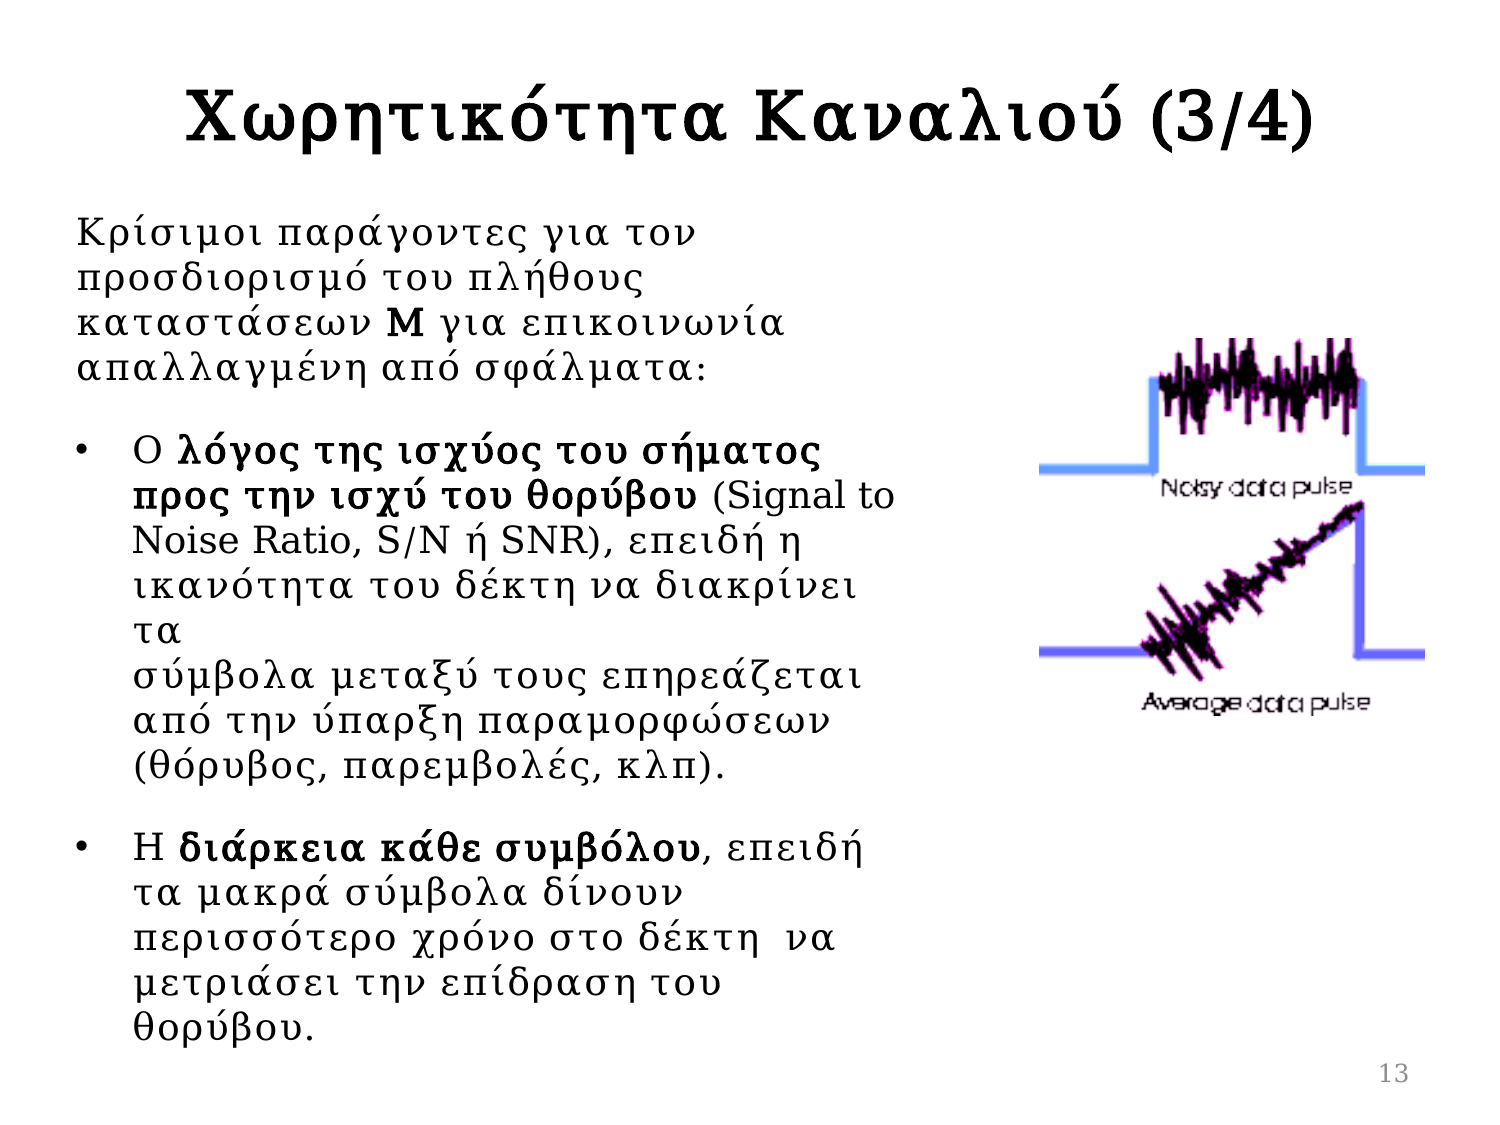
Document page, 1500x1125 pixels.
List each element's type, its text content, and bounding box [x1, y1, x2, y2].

title Χωρητικότητα Καναλιού (3/4) [75, 72, 1425, 153]
picture [1039, 337, 1426, 717]
slide_number 13 [1222, 1042, 1425, 1103]
list Κρίσιμοι παράγοντες για τον προσδιορισμό του πλήθους καταστάσεων Μ για επικοινωνία απαλλαγμένη από σφάλματα: Ο λόγος της ισχύος του σήματος προς την ισχύ του θορύβου (Signal to Noise Ratio, S/N ή SNR), επειδή η ικανότητα του δέκτη να διακρίνει τα σύμβολα μεταξύ τους επηρεάζεται από την ύπαρξη παραμορφώσεων (θόρυβος, παρεμβολές, κλπ). Η διάρκεια κάθε συμβόλου, επειδή τα μακρά σύμβολα δίνουν περισσότερο χρόνο στο δέκτη να μετριάσει την επίδραση του θορύβου. [75, 208, 916, 1125]
